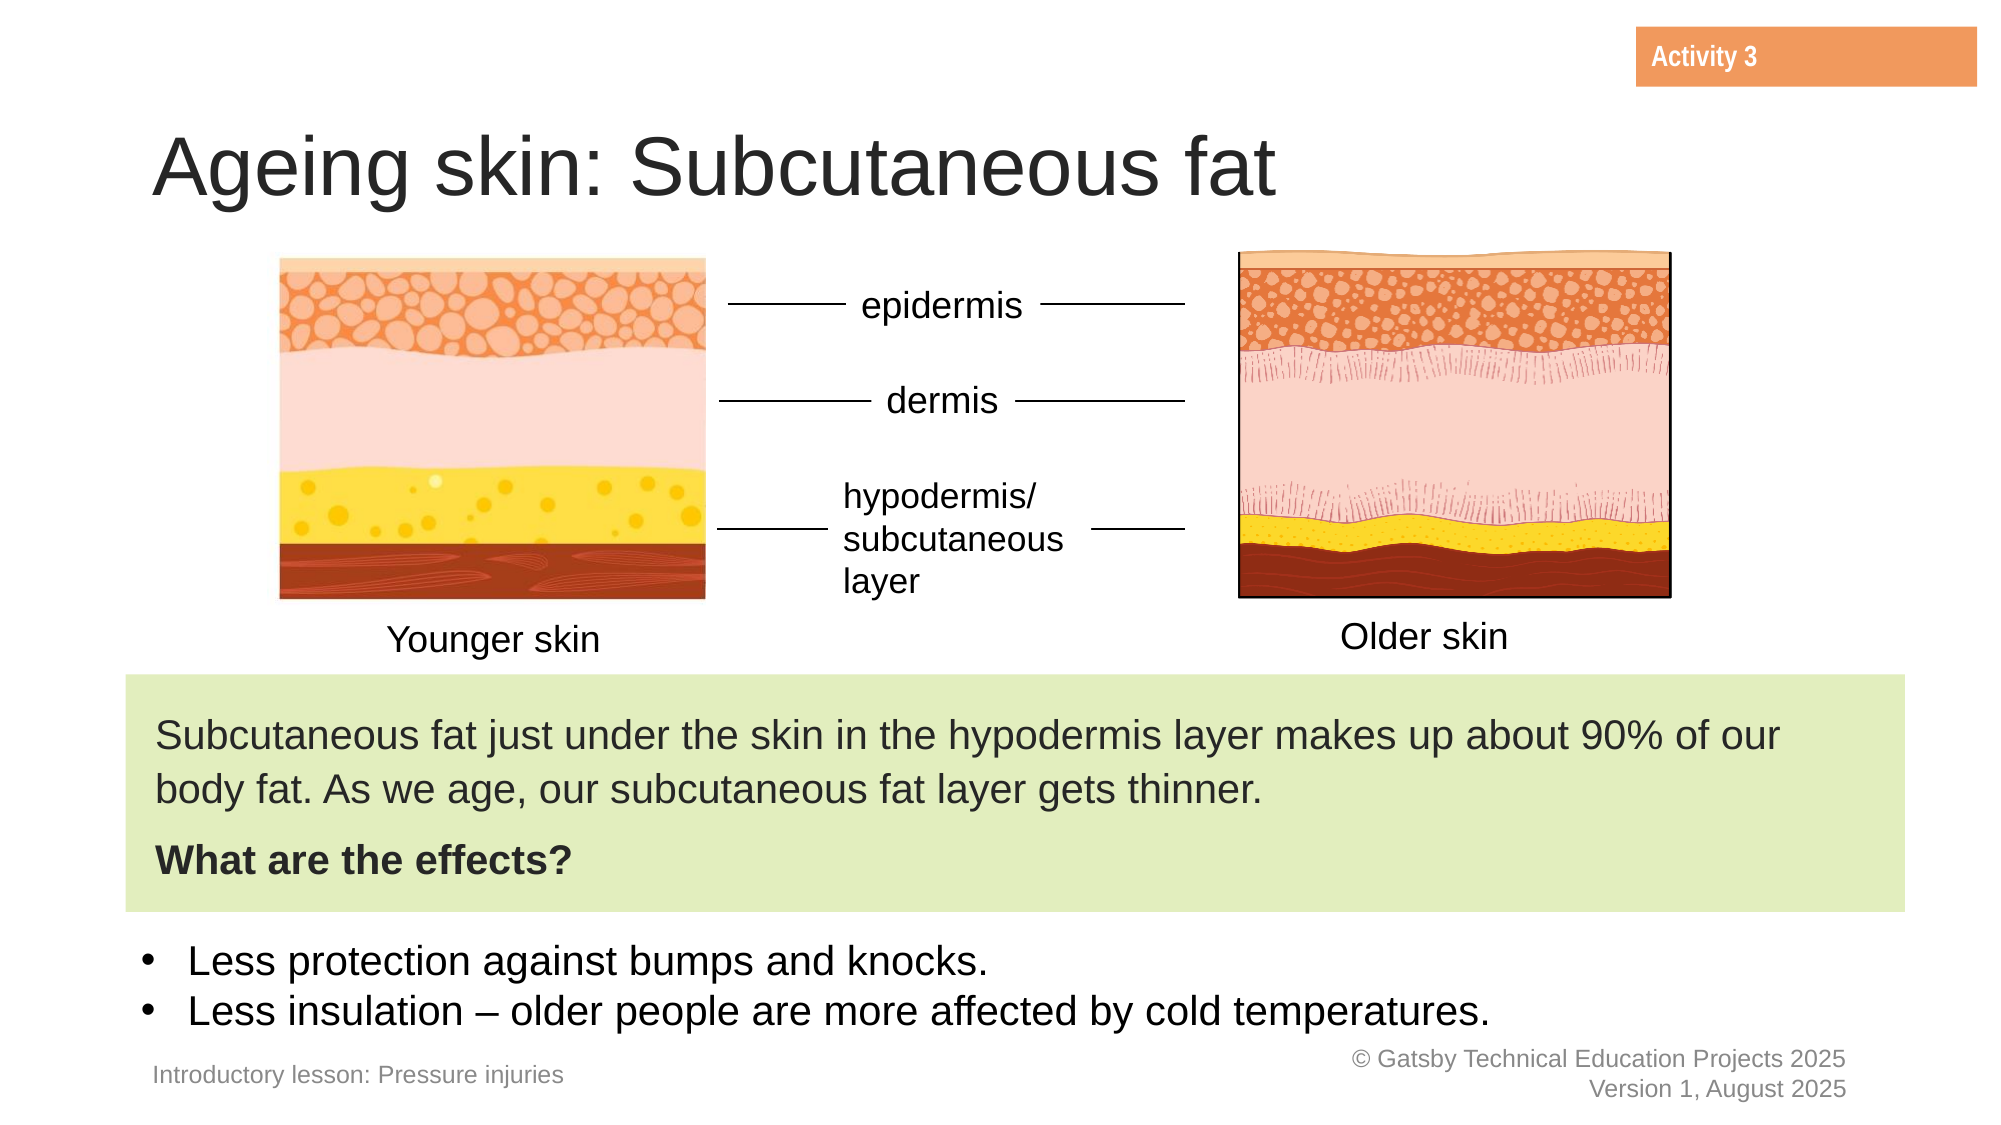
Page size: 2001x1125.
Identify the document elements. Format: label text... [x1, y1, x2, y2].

text_box dermis [871, 368, 1016, 399]
text_box hypodermis/ subcutaneous layer [828, 465, 1092, 527]
list Subcutaneous fat just under the skin in the hypodermis layer makes up about 90% of our body fat. As we age, our subcutaneous fat layer gets thinner. What are the effects? [125, 674, 1905, 912]
list Activity 3 [1636, 26, 1978, 87]
text_box dermis [871, 408, 1016, 429]
picture [1219, 234, 1690, 620]
picture [267, 236, 706, 621]
title Ageing skin: Subcutaneous fat [137, 59, 1863, 278]
list Introductory lesson: Pressure injuries [137, 1042, 829, 1103]
text_box epidermis [846, 312, 1041, 334]
text_box Younger skin [325, 629, 661, 668]
text_box Less protection against bumps and knocks. Less insulation – older people are more affected by cold temperatures. [125, 926, 1906, 1042]
text_box Older skin [1256, 628, 1593, 665]
text_box hypodermis/ subcutaneous layer [828, 536, 1092, 609]
text_box epidermis [846, 273, 1041, 303]
